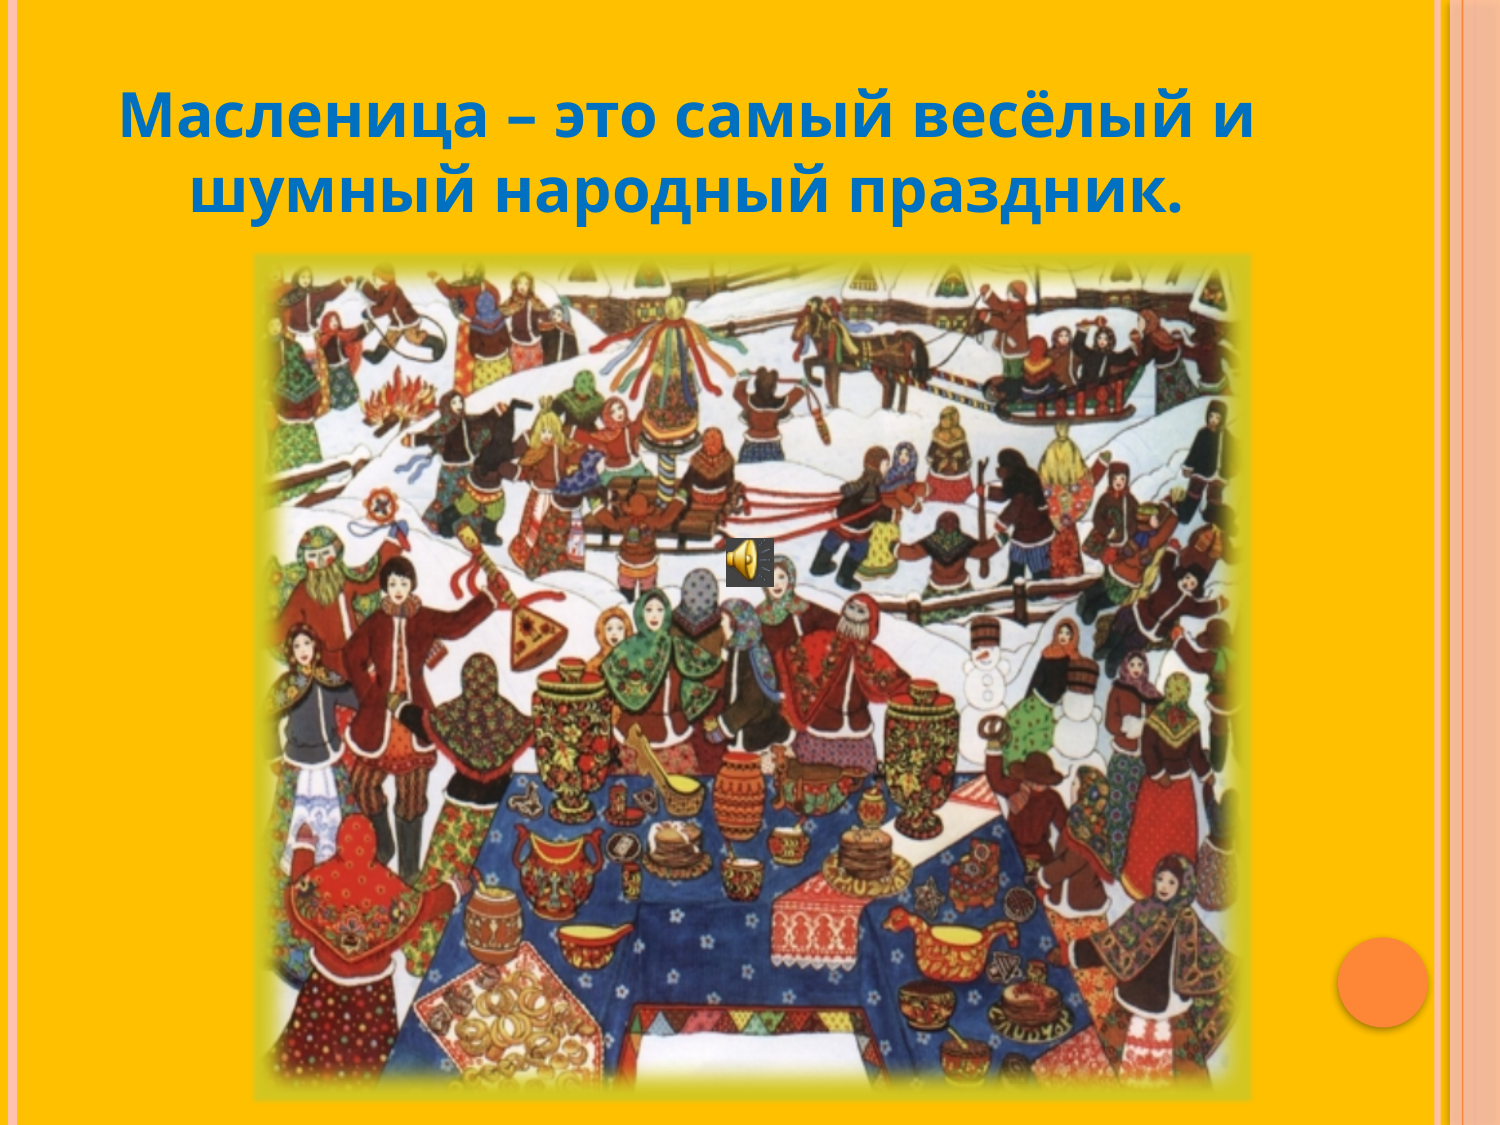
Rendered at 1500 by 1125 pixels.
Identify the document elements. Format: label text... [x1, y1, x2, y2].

picture [257, 257, 1248, 1098]
title Масленица – это самый весёлый и шумный народный праздник. [75, 45, 1300, 233]
